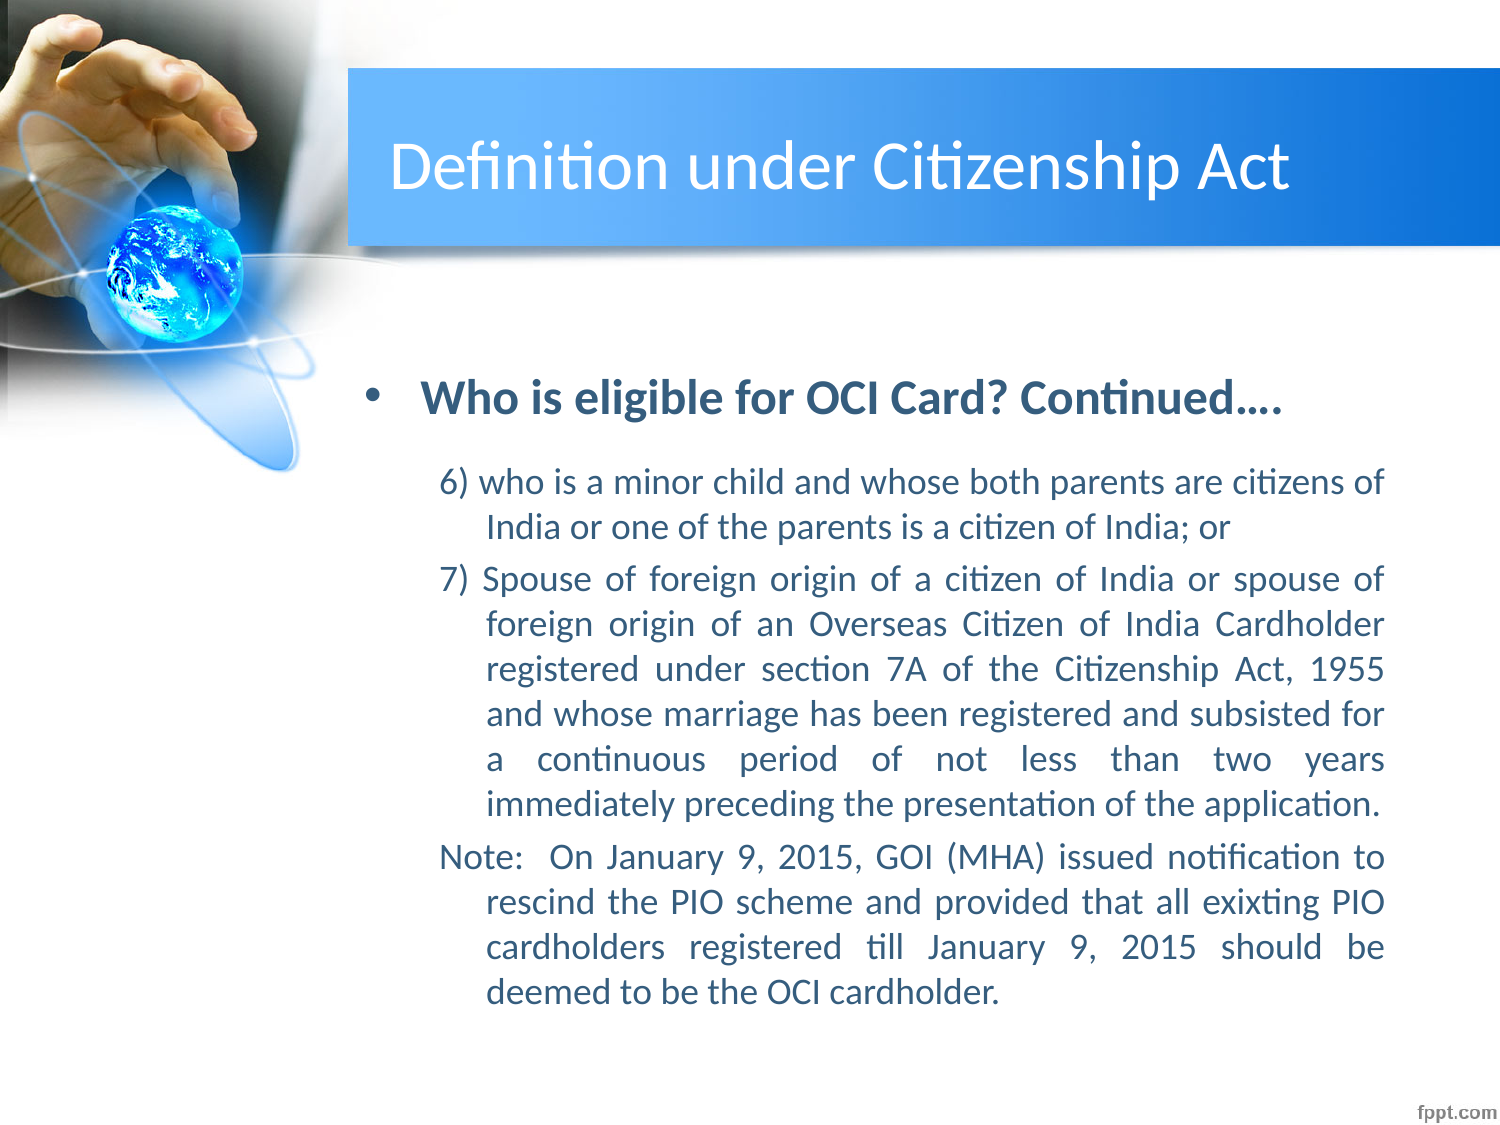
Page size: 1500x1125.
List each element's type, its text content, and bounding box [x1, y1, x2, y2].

list Who is eligible for OCI Card? Continued…. 6) who is a minor child and whose both parents are citizens of India or one of the parents is a citizen of India; or 7) Spouse of foreign origin of a citizen of India or spouse of foreign origin of an Overseas Citizen of India Cardholder registered under section 7A of the Citizenship Act, 1955 and whose marriage has been registered and subsisted for a continuous period of not less than two years immediately preceding the presentation of the application. Note: On January 9, 2015, GOI (MHA) issued notification to rescind the PIO scheme and provided that all exixting PIO cardholders registered till January 9, 2015 should be deemed to be the OCI cardholder. [349, 286, 1402, 1039]
picture [0, 0, 1500, 1125]
title Definition under Citizenship Act [374, 111, 1452, 212]
